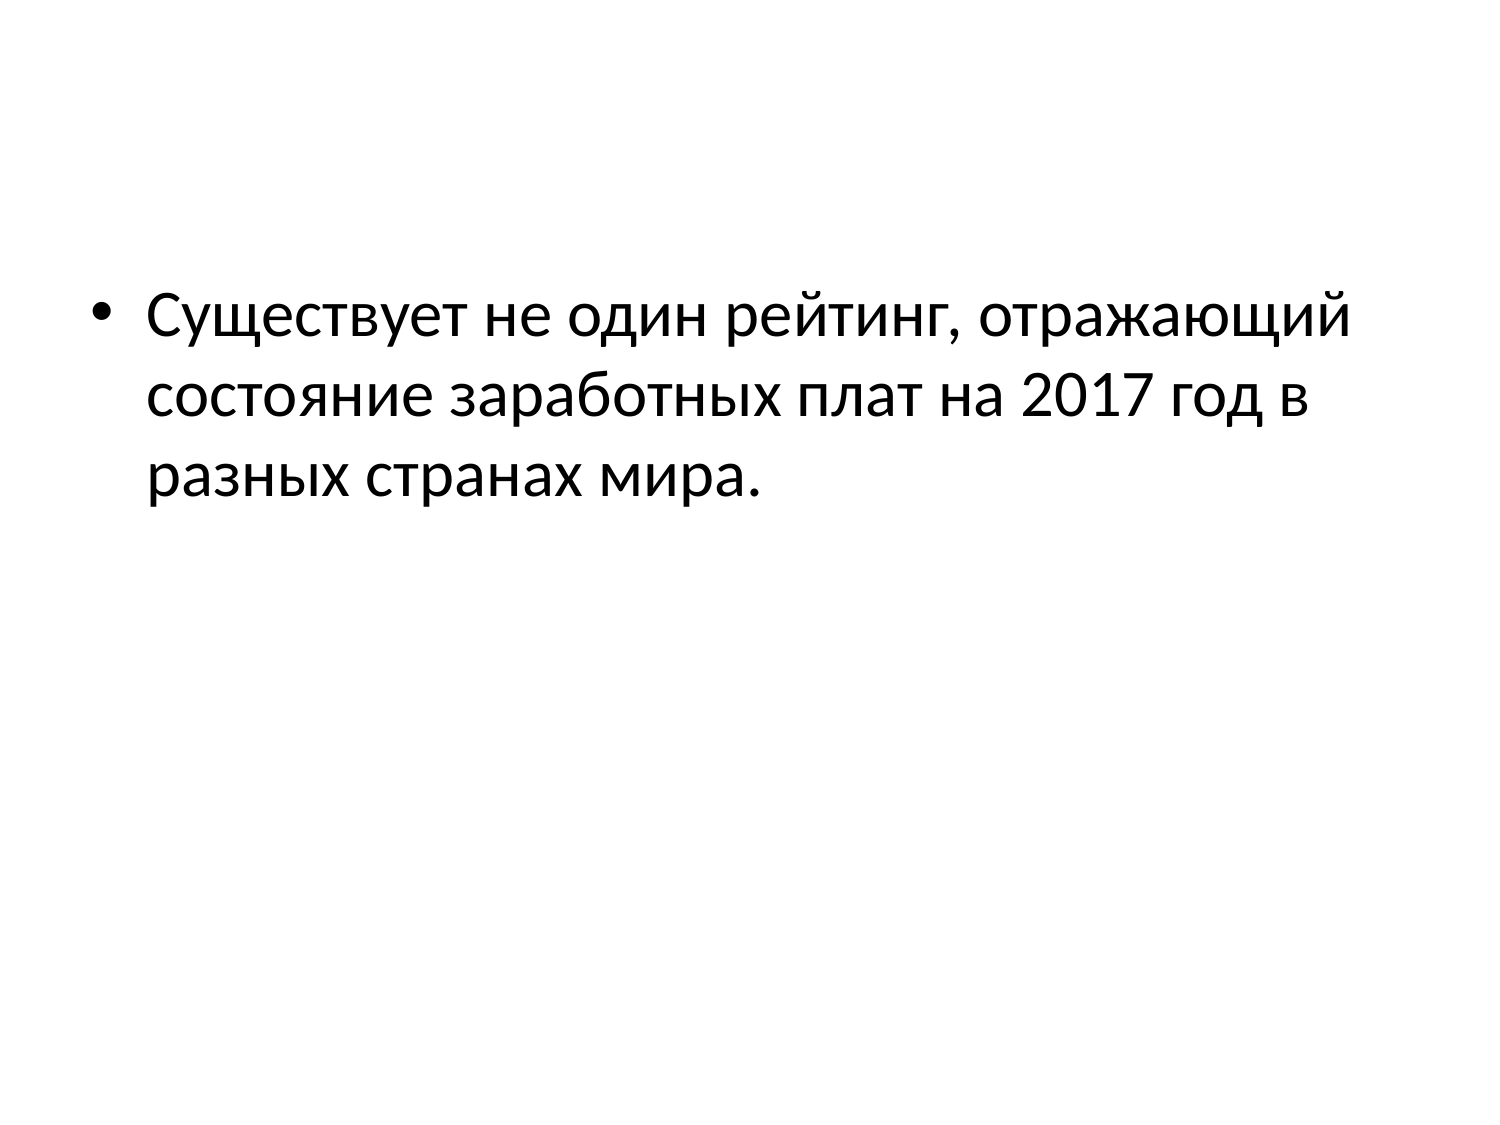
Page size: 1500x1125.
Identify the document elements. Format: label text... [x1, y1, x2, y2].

list Существует не один рейтинг, отражающий состояние заработных плат на 2017 год в разных странах мира. [75, 262, 1425, 1005]
